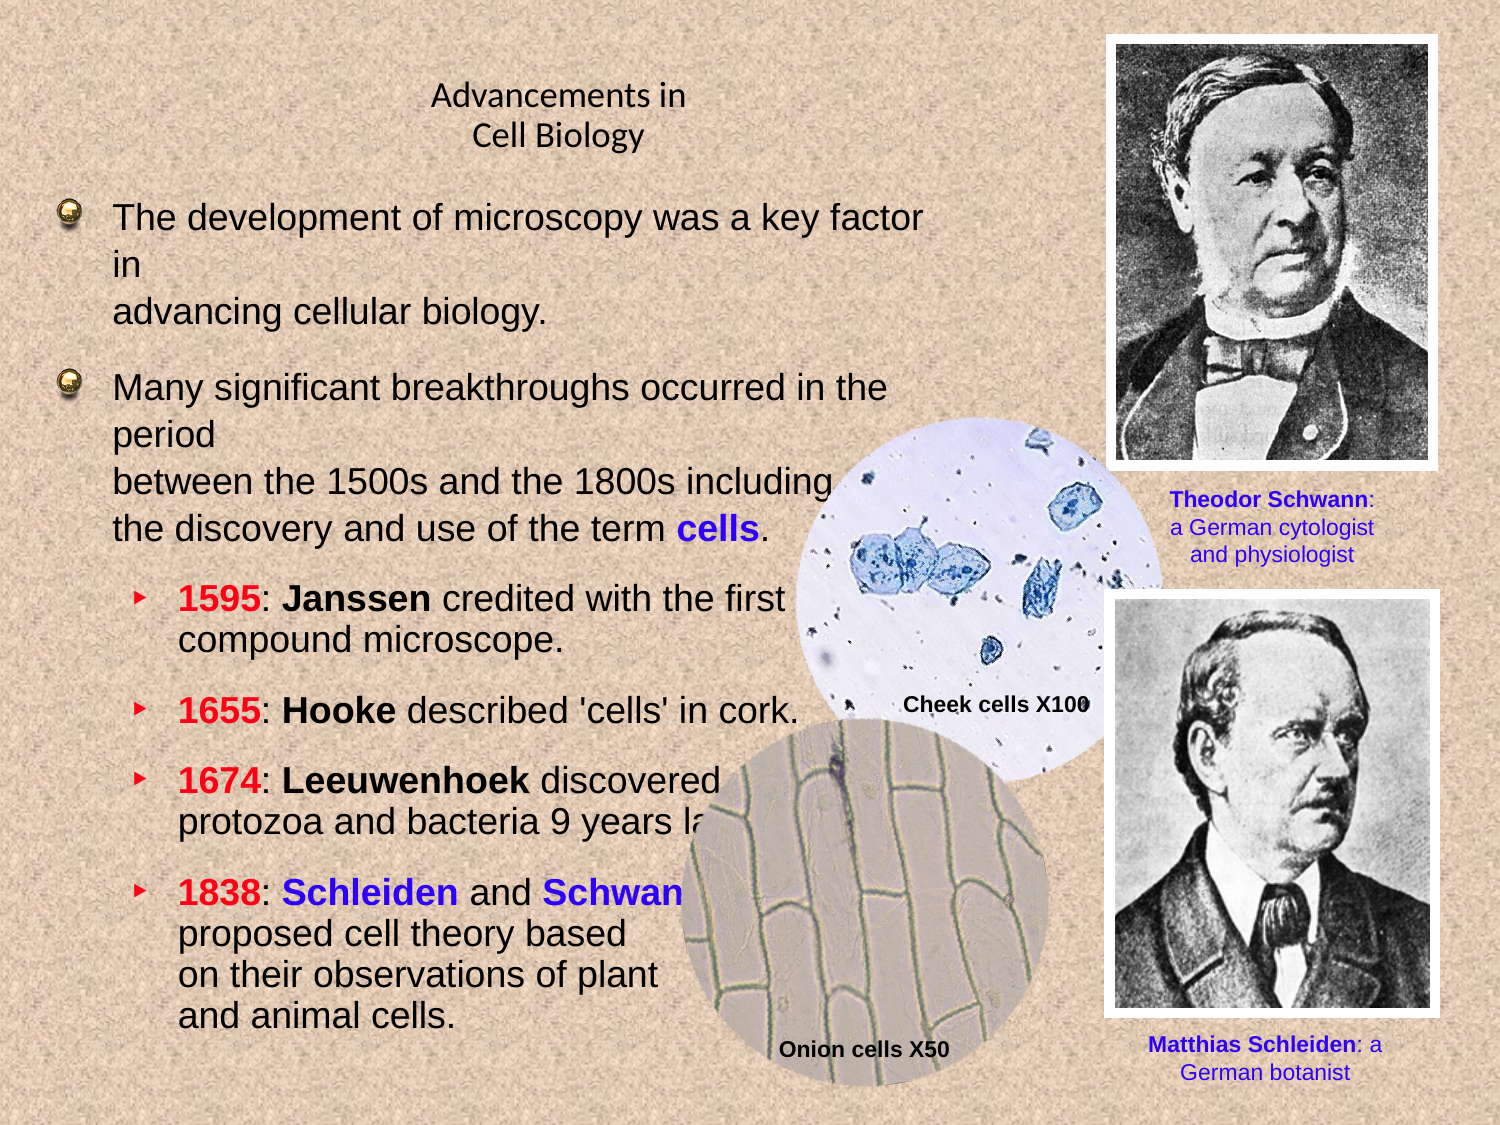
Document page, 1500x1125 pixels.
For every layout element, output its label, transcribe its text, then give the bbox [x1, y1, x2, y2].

picture [56, 368, 82, 403]
picture [652, 43, 1430, 1114]
title Advancements in Cell Biology [0, 67, 1110, 163]
picture [56, 198, 82, 233]
text_box Matthias Schleiden: a German botanist [1148, 1029, 1383, 1081]
text_box Theodor Schwann: a German cytologist and physiologist [1166, 484, 1388, 563]
list The development of microscopy was a key factor in advancing cellular biology. Many significant breakthroughs occurred in the period between the 1500s and the 1800s including the discovery and use of the term cells. 1595: Janssen credited with the first compound microscope. 1655: Hooke described 'cells' in cork. 1674: Leeuwenhoek discovered protozoa and bacteria 9 years later. 1838: Schleiden and Schwann proposed cell theory based on their observations of plant and animal cells. [41, 184, 973, 1004]
